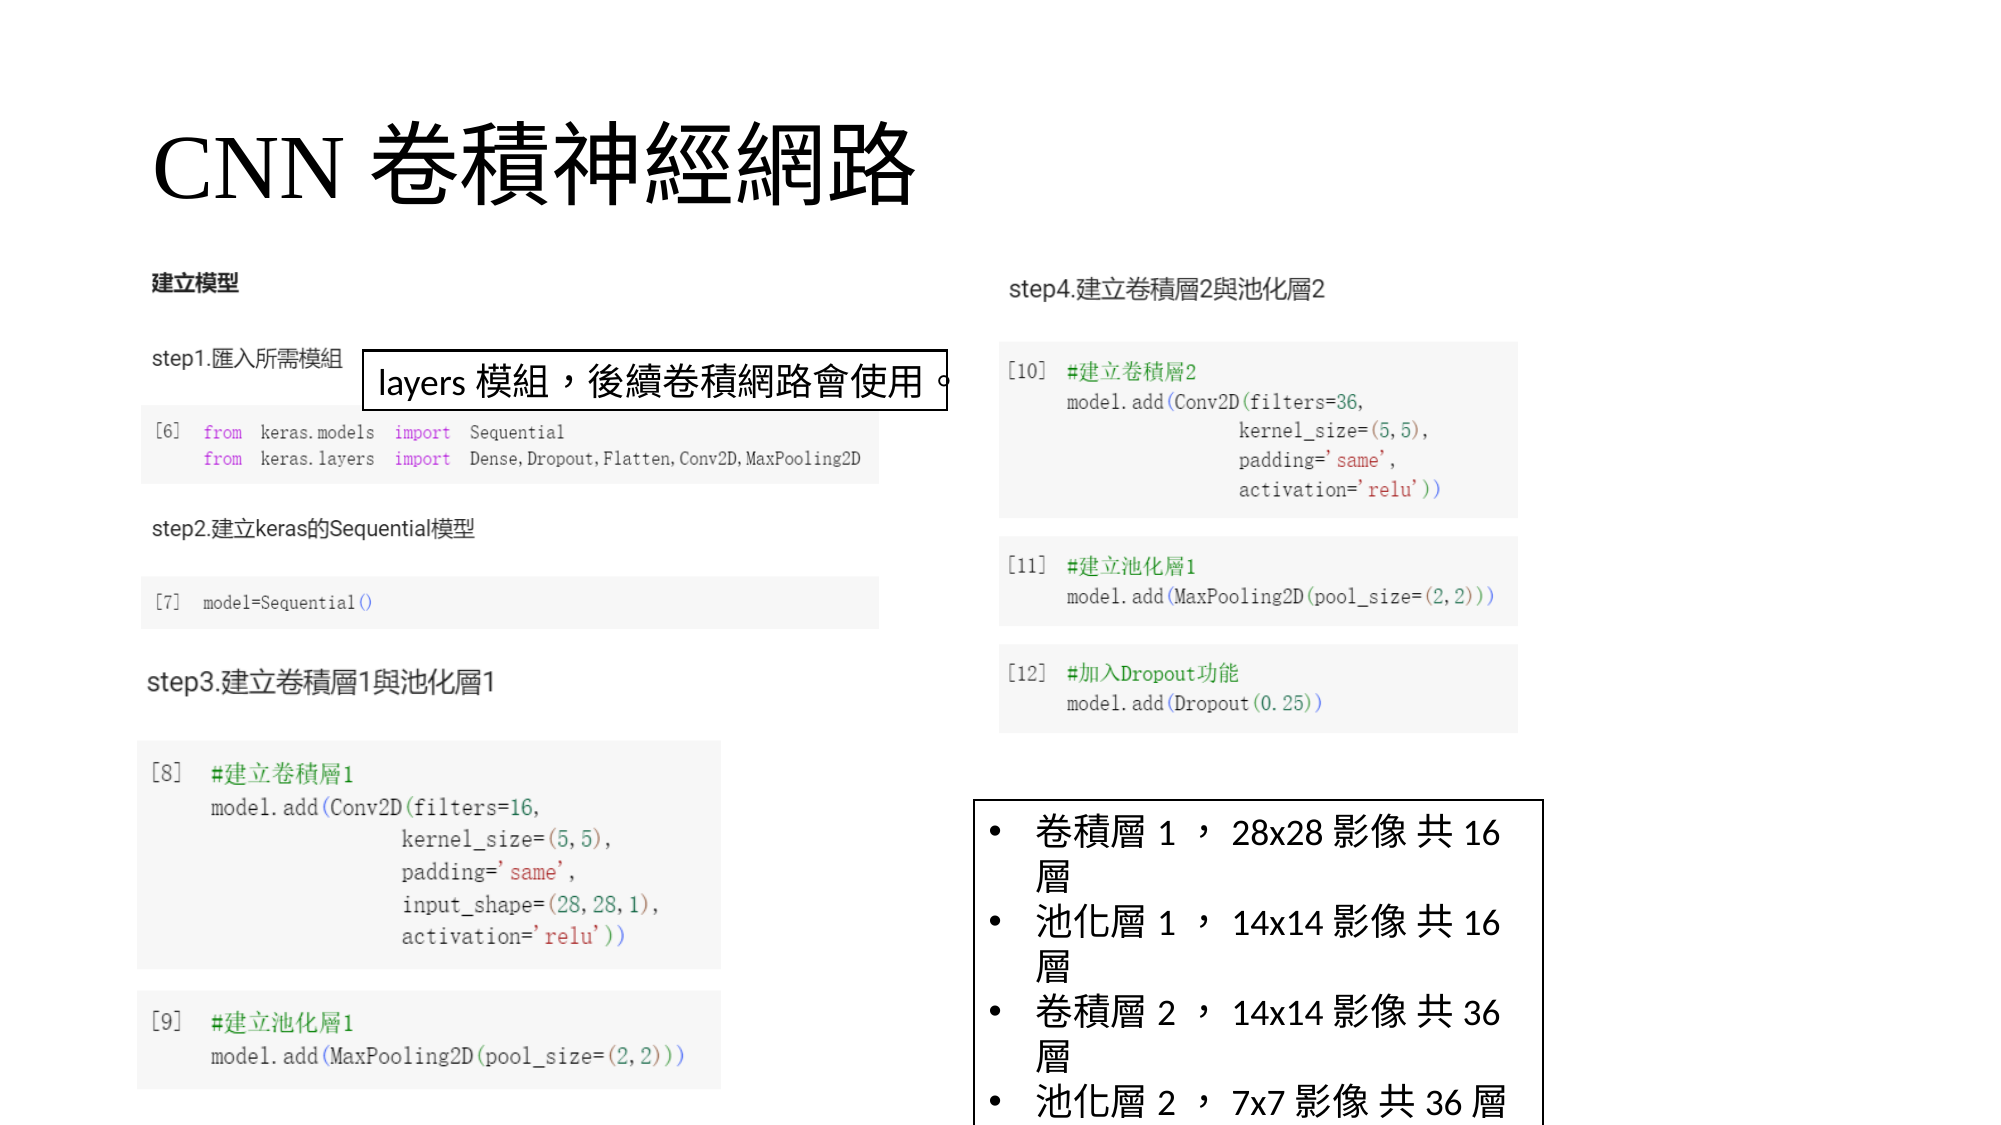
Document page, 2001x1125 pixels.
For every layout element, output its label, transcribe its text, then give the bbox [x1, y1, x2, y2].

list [137, 252, 879, 642]
title CNN卷積神經網路 [137, 59, 1863, 278]
picture [999, 252, 1518, 741]
text_box layers模組，後續卷積網路會使用。 [879, 349, 948, 411]
picture [137, 641, 721, 1098]
text_box 卷積層1，28x28影像 共16層 池化層1，14x14影像 共16層 卷積層2，14x14影像 共36層 池化層2，7x7影像 共36層 [973, 799, 1544, 1125]
